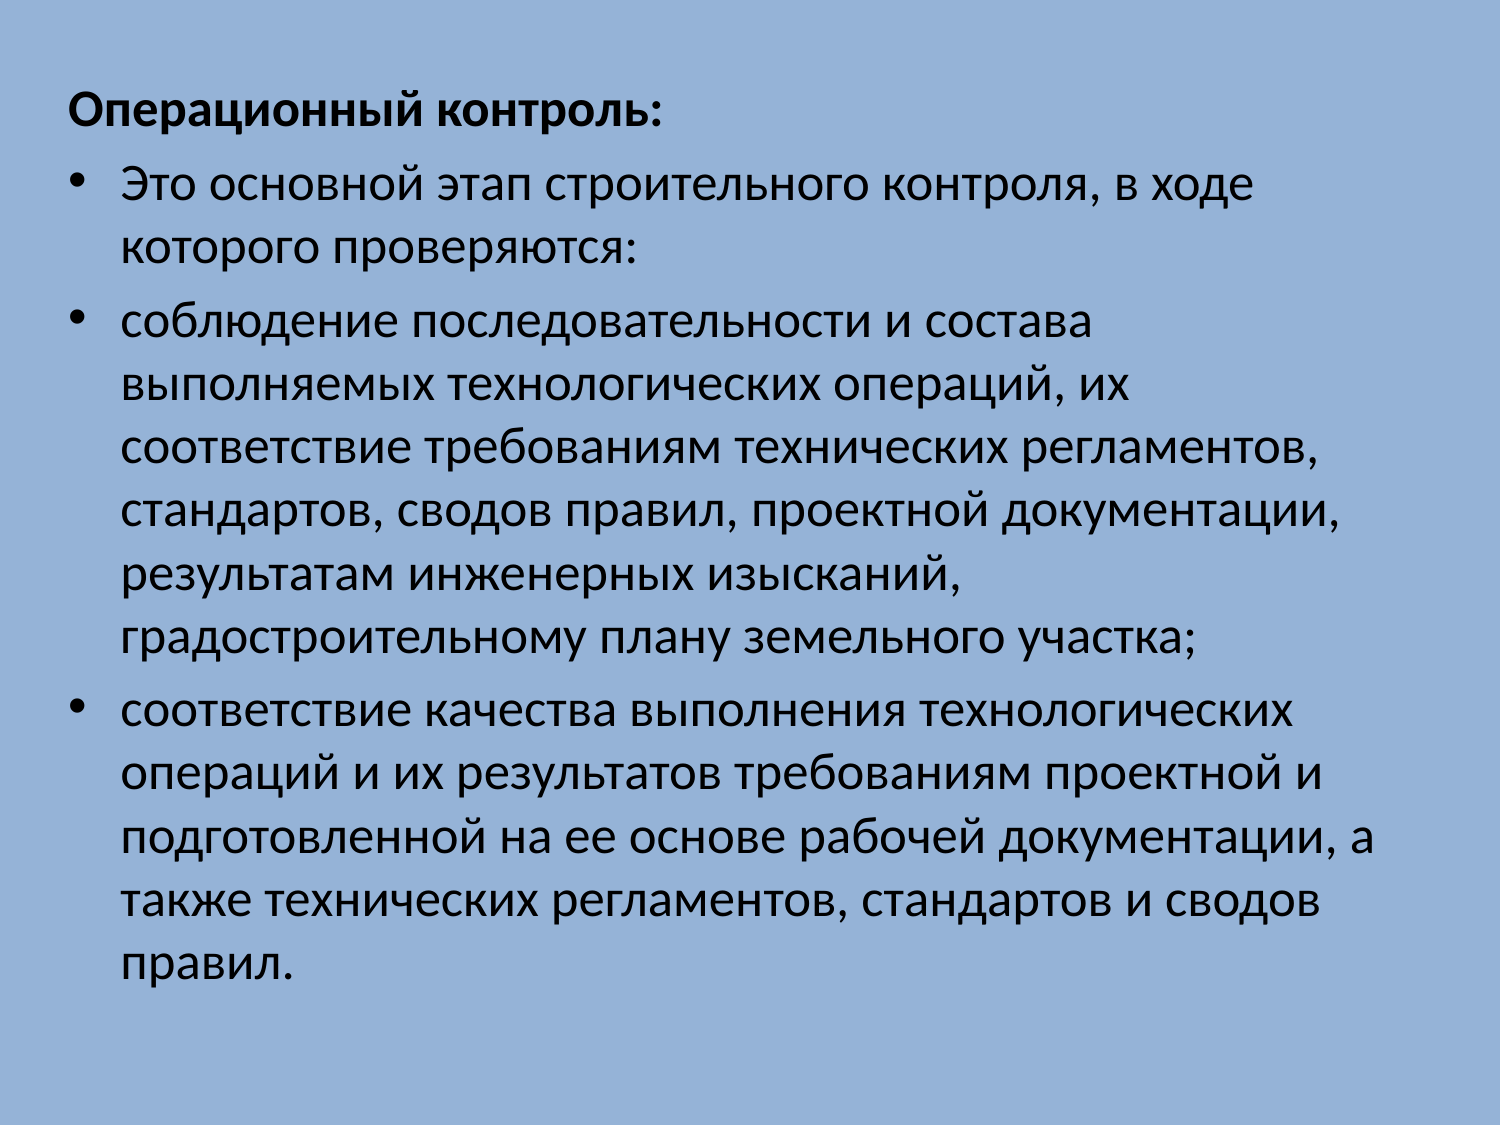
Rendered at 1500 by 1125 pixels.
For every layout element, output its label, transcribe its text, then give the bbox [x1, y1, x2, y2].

list Операционный контроль: Это основной этап строительного контроля, в ходе которого проверяются: соблюдение последовательности и состава выполняемых технологических операций, их соответствие требованиям технических регламентов, стандартов, сводов правил, проектной документации, результатам инженерных изысканий, градостроительному плану земельного участка; соответствие качества выполнения технологических операций и их результатов требованиям проектной и подготовленной на ее основе рабочей документации, а также технических регламентов, стандартов и сводов правил. [53, 66, 1425, 1005]
